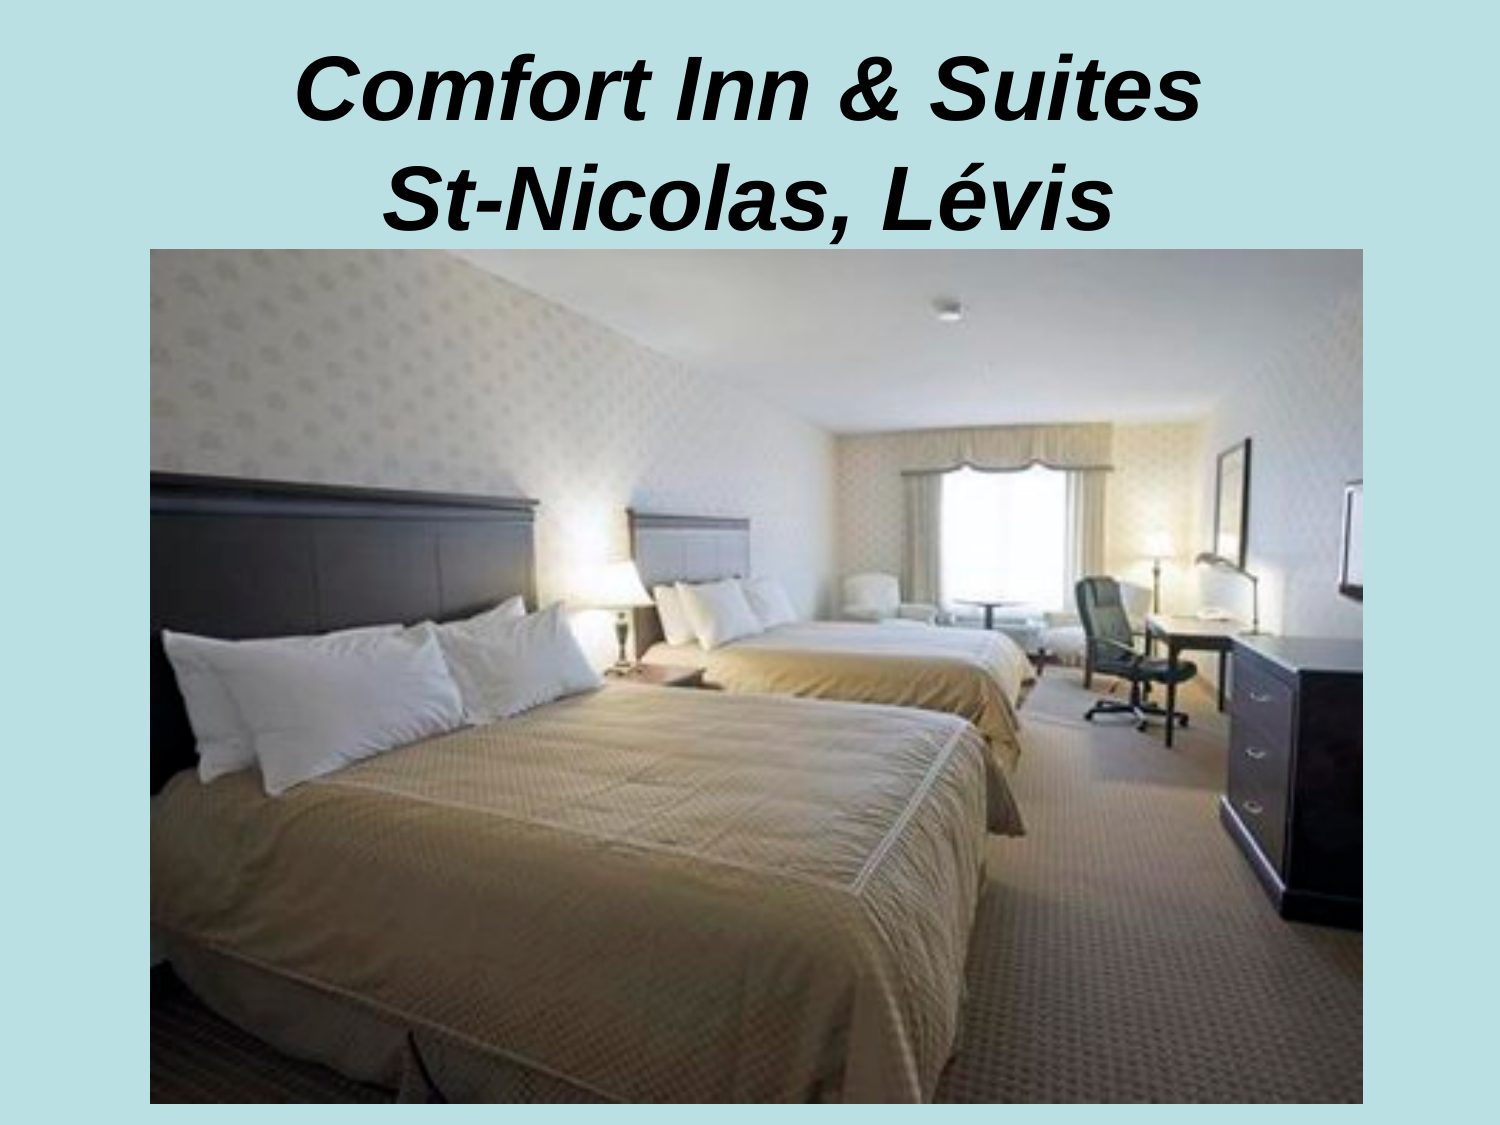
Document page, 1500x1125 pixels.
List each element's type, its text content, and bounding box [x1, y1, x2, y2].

title Comfort Inn & Suites St-Nicolas, Lévis [74, 44, 1426, 233]
picture [149, 249, 1363, 1105]
